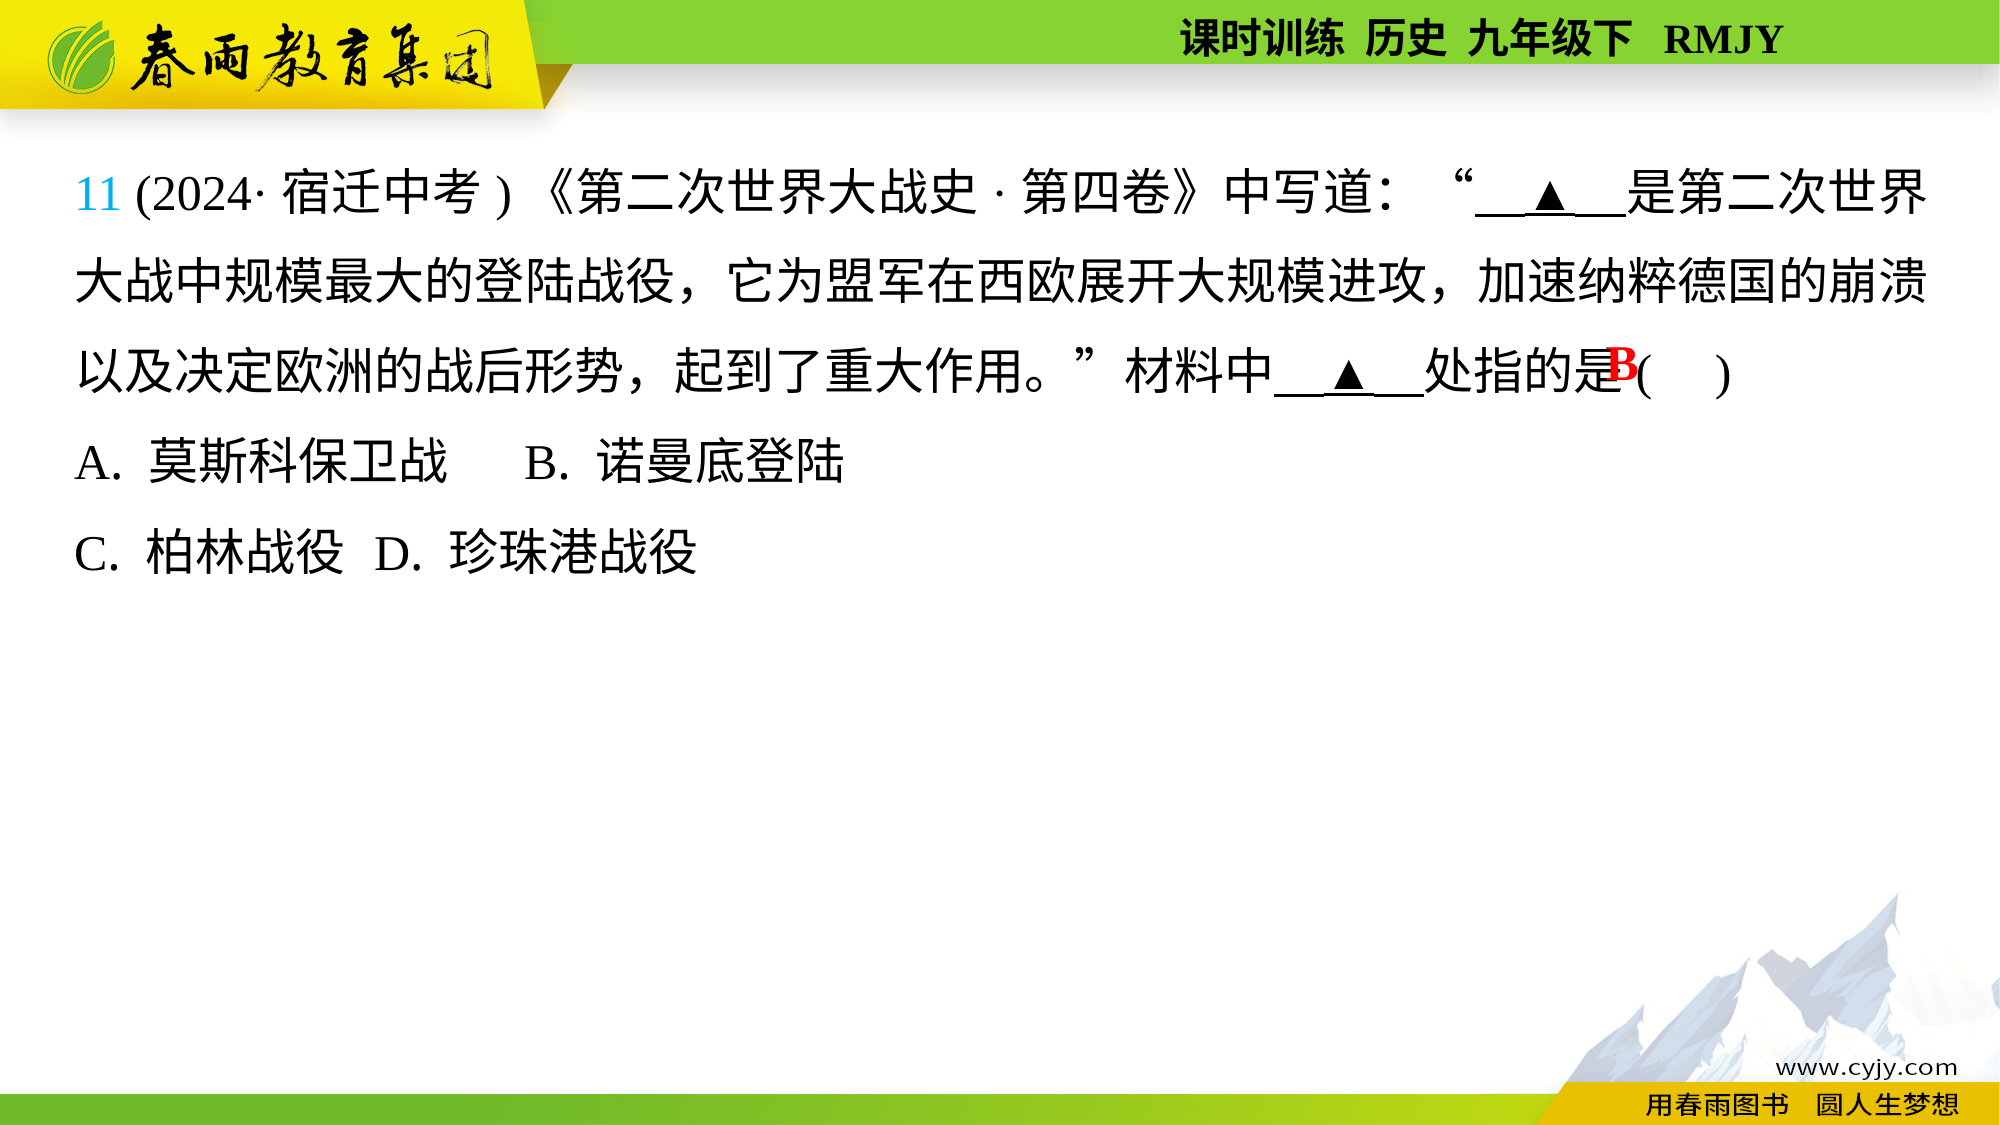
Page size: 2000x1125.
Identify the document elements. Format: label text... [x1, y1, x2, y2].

list 11 (2024·宿迁中考)《第二次世界大战史·第四卷》中写道：“ ▲ 是第二次世界大战中规模最大的登陆战役，它为盟军在西欧展开大规模进攻，加速纳粹德国的崩溃以及决定欧洲的战后形势，起到了重大作用。”材料中 ▲ 处指的是( ) A. 莫斯科保卫战 B. 诺曼底登陆 C. 柏林战役 D. 珍珠港战役 [59, 122, 1944, 592]
picture [0, 0, 2000, 1125]
text_box B [1590, 323, 1654, 399]
